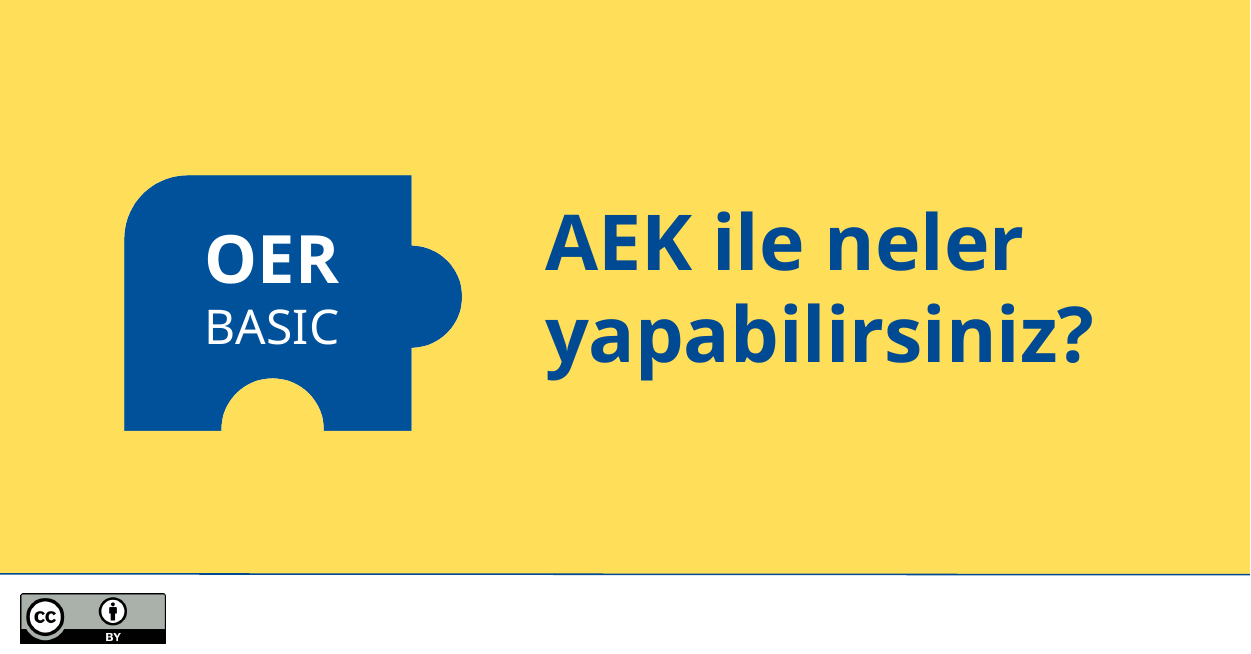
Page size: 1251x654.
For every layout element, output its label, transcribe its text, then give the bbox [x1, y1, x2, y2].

text_box OER BASIC [466, 202, 706, 370]
text_box AEK ile neler yapabilirsiniz? [532, 180, 1189, 391]
text_box [0, 582, 1250, 654]
picture [20, 592, 166, 645]
picture [124, 174, 462, 432]
